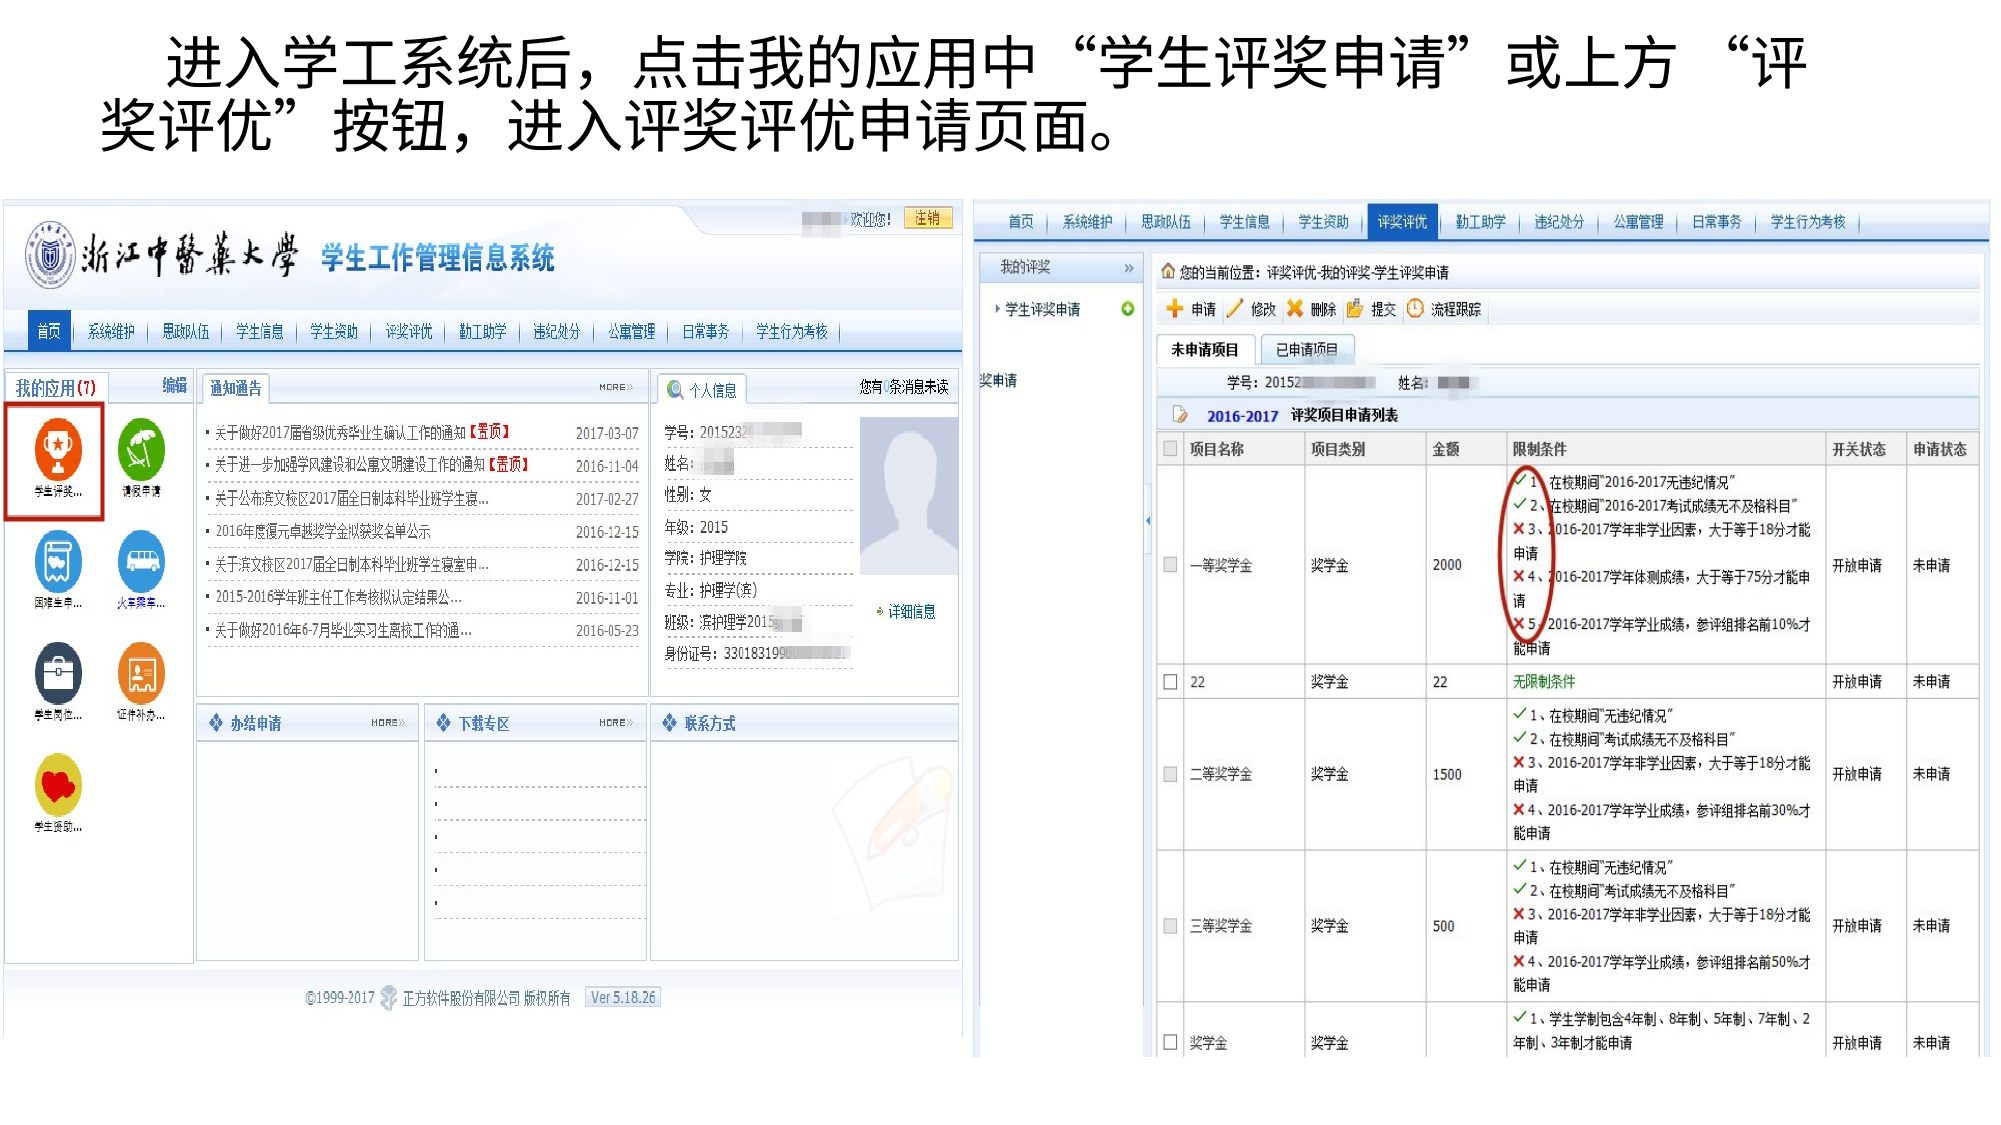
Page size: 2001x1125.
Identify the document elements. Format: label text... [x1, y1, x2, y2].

title 进入学工系统后，点击我的应用中“学生评奖申请”或上方 “评奖评优”按钮，进入评奖评优申请页面。 [84, 13, 1832, 181]
picture [972, 199, 2000, 1057]
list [0, 199, 972, 1038]
